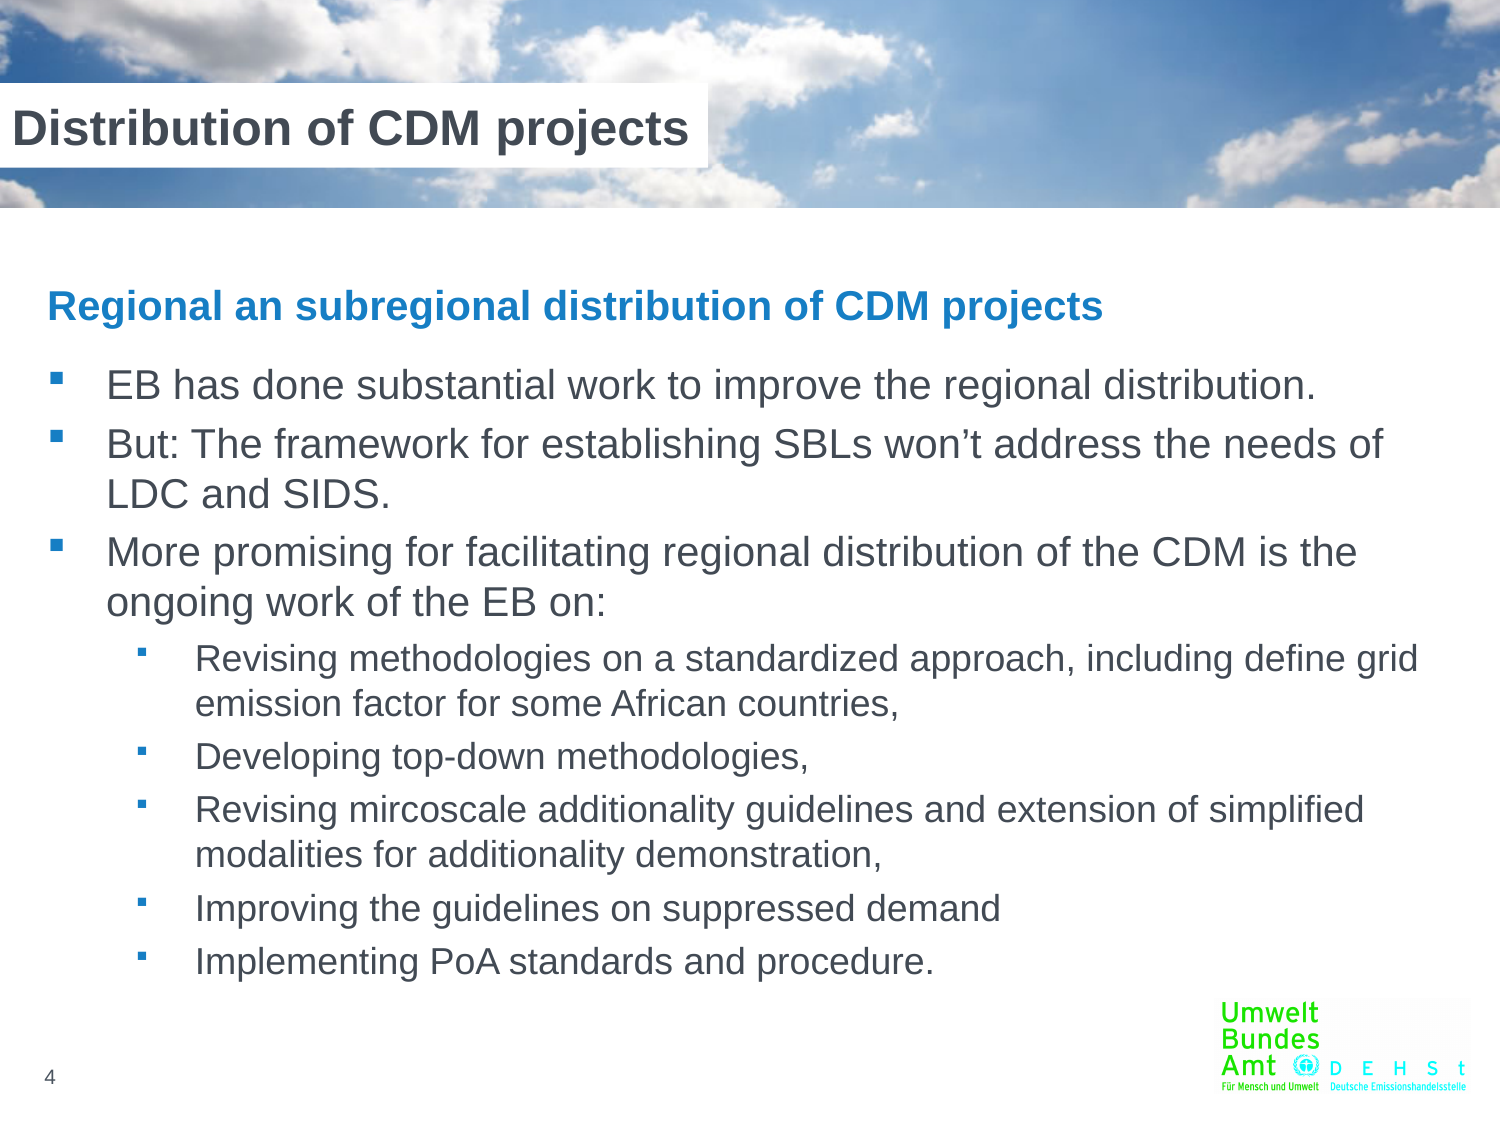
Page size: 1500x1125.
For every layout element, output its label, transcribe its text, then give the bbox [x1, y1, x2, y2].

title Distribution of CDM projects [0, 83, 708, 168]
picture [0, 0, 1500, 208]
list Regional an subregional distribution of CDM projects [41, 267, 1459, 342]
picture [1214, 998, 1471, 1094]
list EB has done substantial work to improve the regional distribution. But: The framework for establishing SBLs won’t address the needs of LDC and SIDS. More promising for facilitating regional distribution of the CDM is the ongoing work of the EB on: Revising methodologies on a standardized approach, including define grid emission factor for some African countries, Developing top-down methodologies, Revising mircoscale additionality guidelines and extension of simplified modalities for additionality demonstration, Improving the guidelines on suppressed demand Implementing PoA standards and procedure. [41, 346, 1459, 976]
slide_number 4 [29, 1057, 113, 1094]
